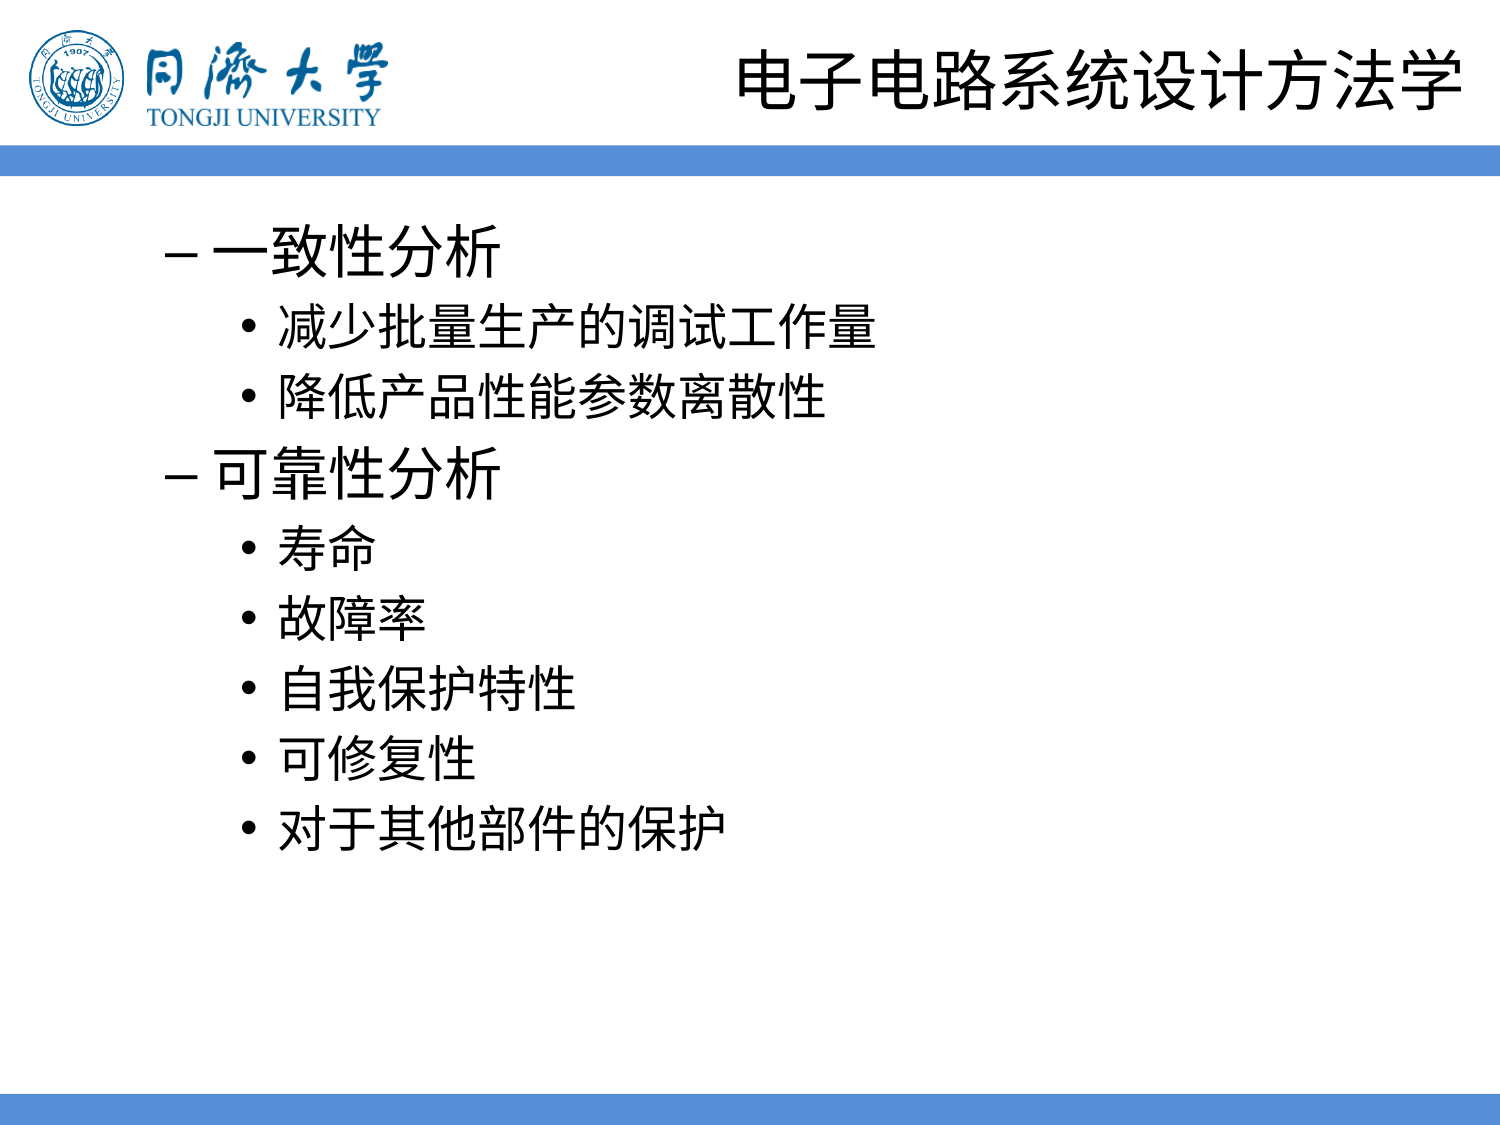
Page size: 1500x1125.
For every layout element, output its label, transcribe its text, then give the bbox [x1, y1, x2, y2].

picture [29, 30, 124, 126]
picture [147, 42, 388, 126]
list 一致性分析 减少批量生产的调试工作量 降低产品性能参数离散性 可靠性分析 寿命 故障率 自我保护特性 可修复性 对于其他部件的保护 [75, 208, 1425, 951]
title 电子电路系统设计方法学 [702, 12, 1494, 146]
